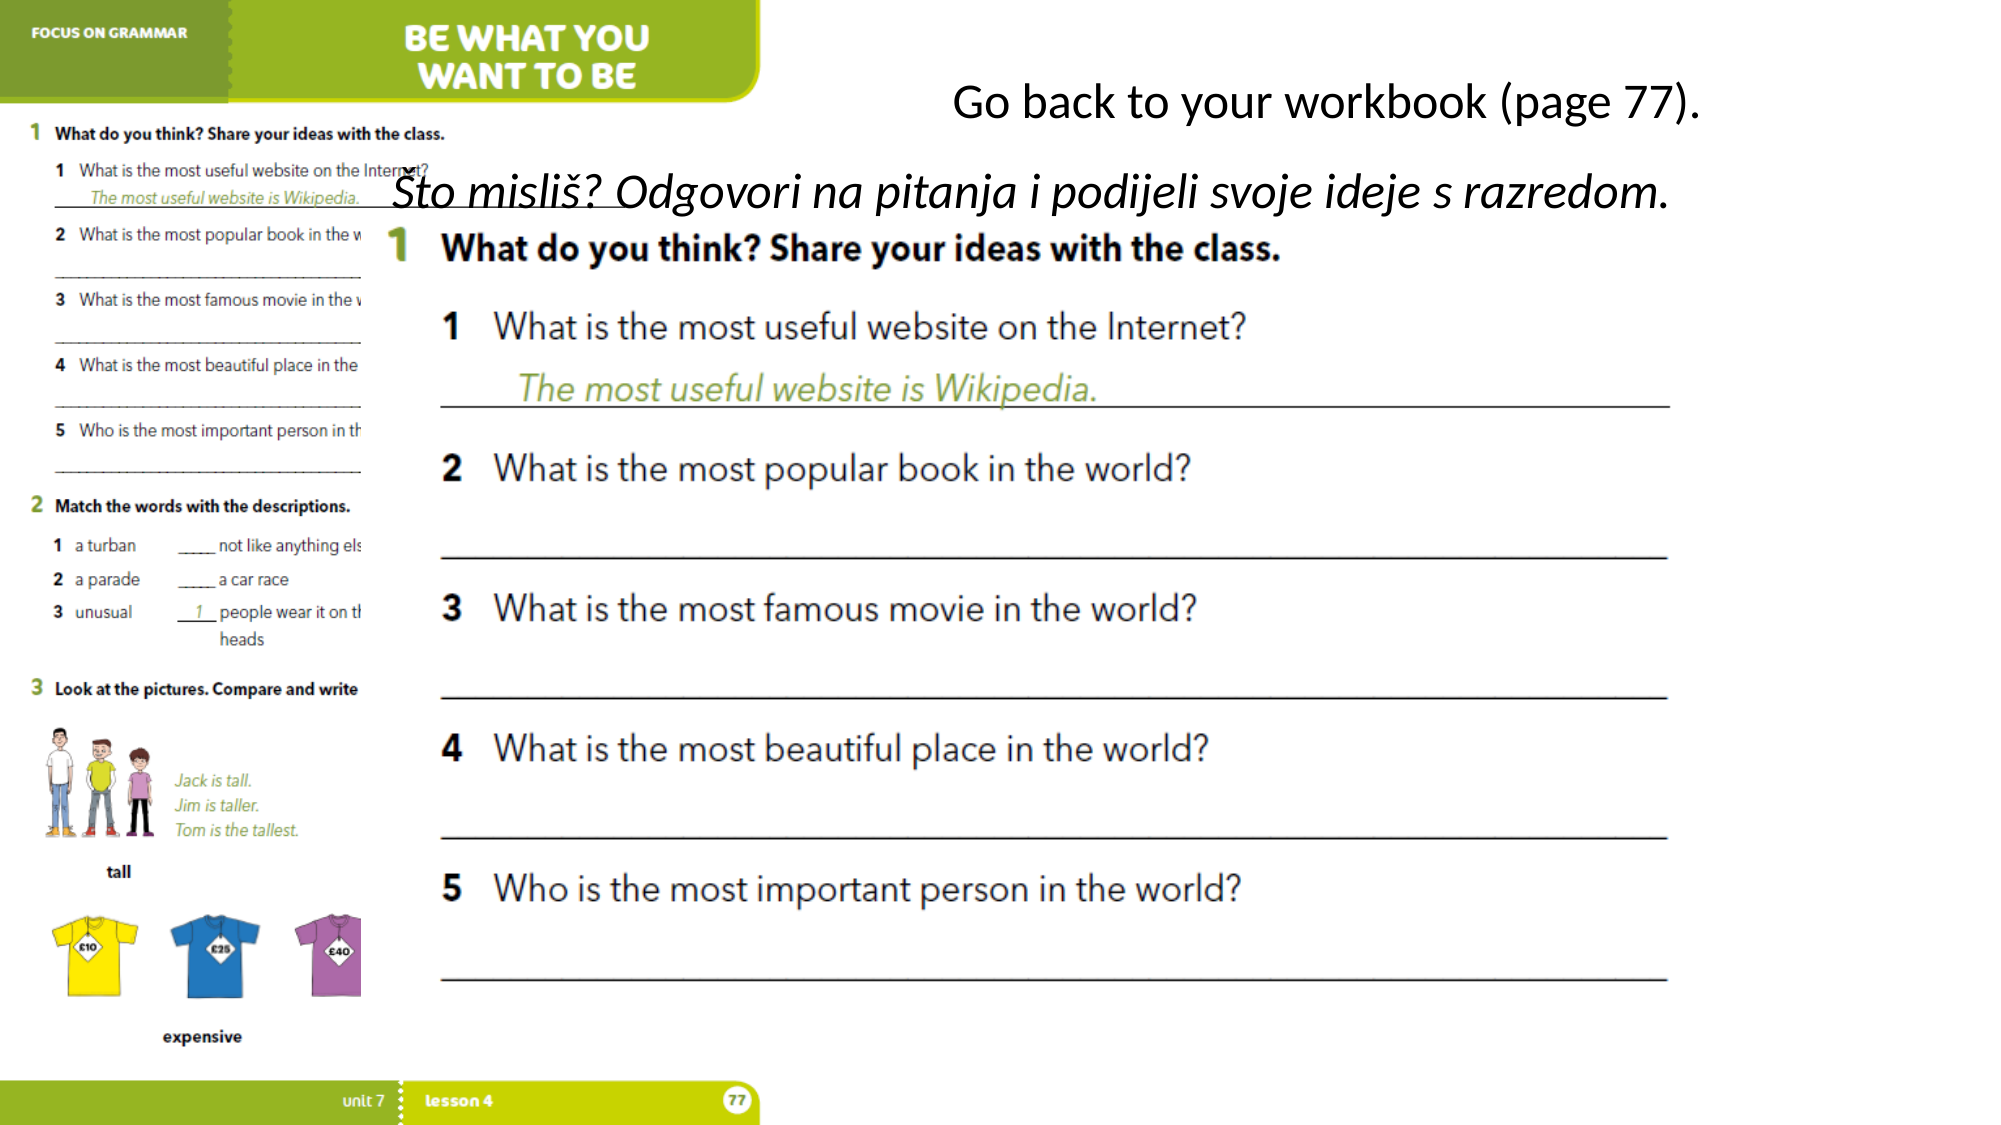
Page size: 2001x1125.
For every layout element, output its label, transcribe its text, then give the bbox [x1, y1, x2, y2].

text_box Što misliš? Odgovori na pitanja i podijeli svoje ideje s razredom. [782, 151, 1708, 211]
text_box Go back to your workbook (page 77). [937, 61, 1870, 136]
picture [0, 0, 1711, 1125]
